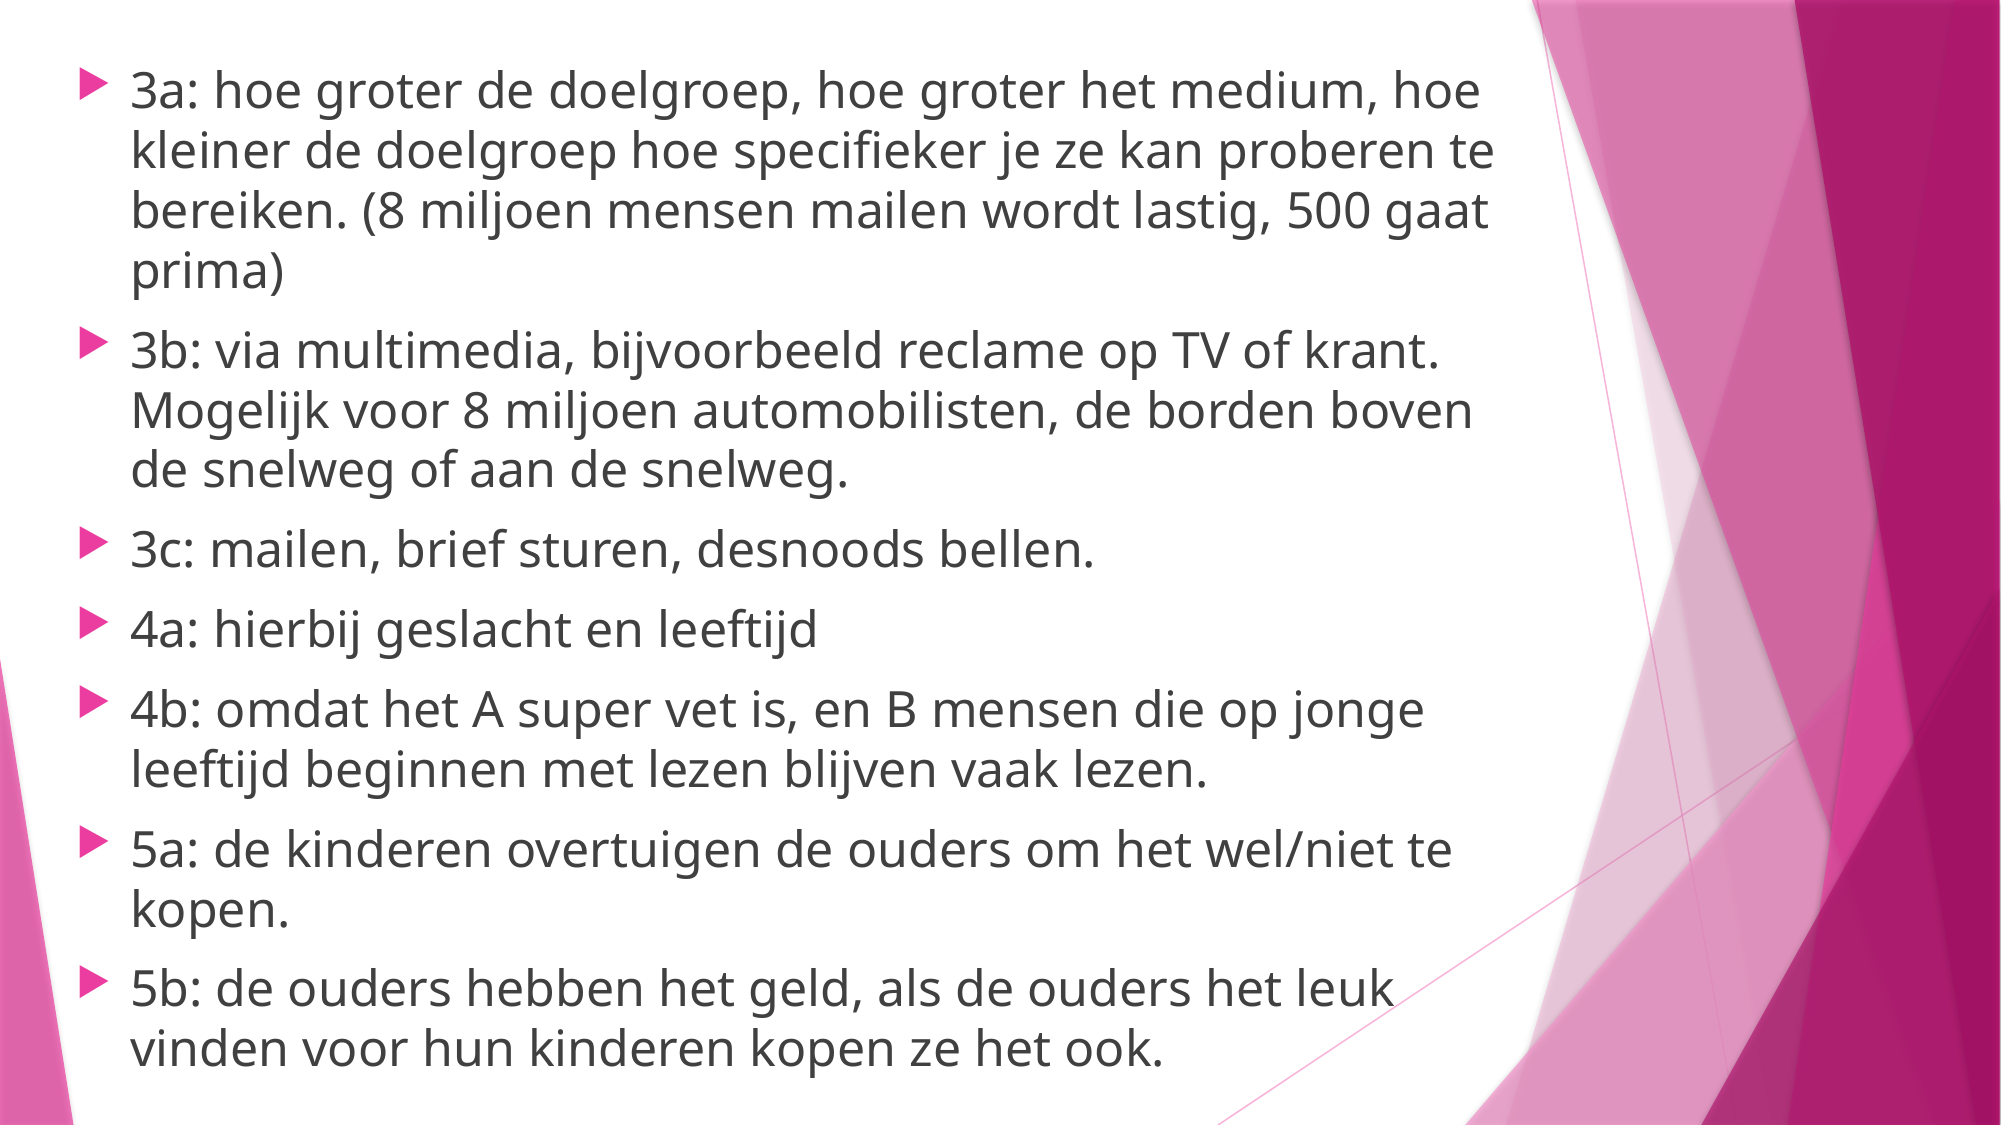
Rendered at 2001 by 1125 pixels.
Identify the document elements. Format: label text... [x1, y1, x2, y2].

list 3a: hoe groter de doelgroep, hoe groter het medium, hoe kleiner de doelgroep hoe specifieker je ze kan proberen te bereiken. (8 miljoen mensen mailen wordt lastig, 500 gaat prima) 3b: via multimedia, bijvoorbeeld reclame op TV of krant. Mogelijk voor 8 miljoen automobilisten, de borden boven de snelweg of aan de snelweg. 3c: mailen, brief sturen, desnoods bellen. 4a: hierbij geslacht en leeftijd 4b: omdat het A super vet is, en B mensen die op jonge leeftijd beginnen met lezen blijven vaak lezen. 5a: de kinderen overtuigen de ouders om het wel/niet te kopen. 5b: de ouders hebben het geld, als de ouders het leuk vinden voor hun kinderen kopen ze het ook. [61, 51, 1522, 1088]
